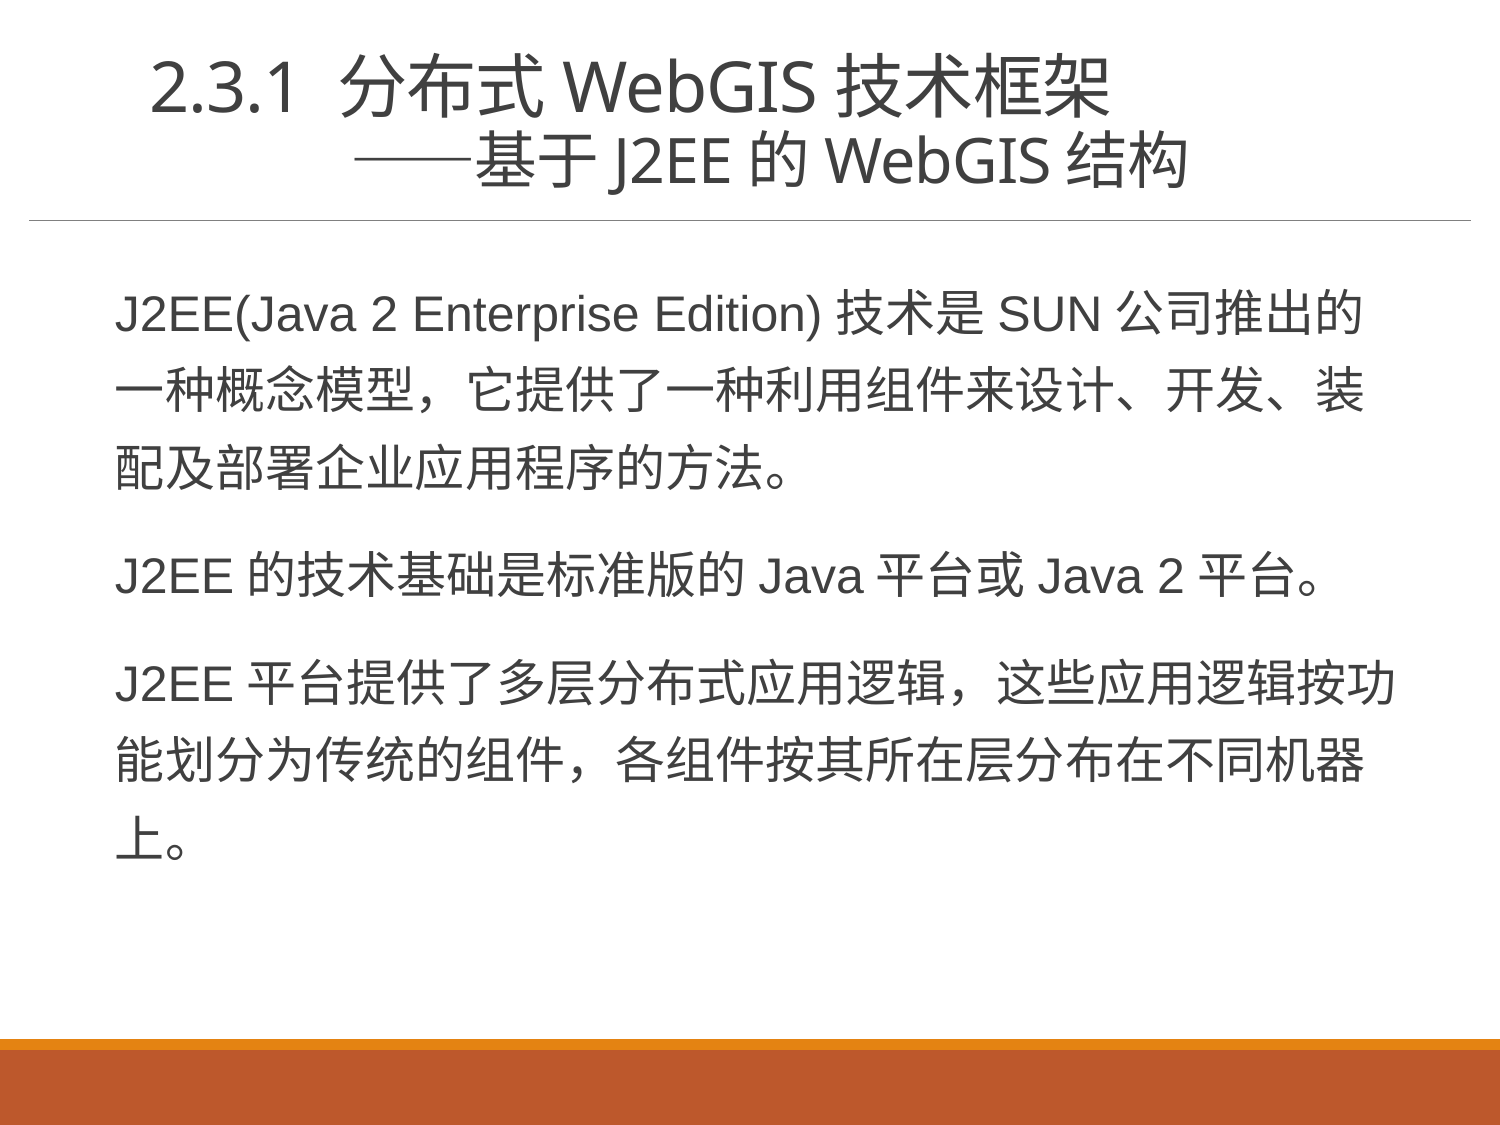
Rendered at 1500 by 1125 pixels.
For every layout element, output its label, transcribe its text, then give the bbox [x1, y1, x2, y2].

title 2.3.1 分布式WebGIS技术框架 ——基于J2EE的WebGIS结构 [134, 47, 1373, 206]
list J2EE(Java 2 Enterprise Edition)技术是SUN公司推出的一种概念模型，它提供了一种利用组件来设计、开发、装配及部署企业应用程序的方法。 J2EE的技术基础是标准版的Java平台或Java 2平台。 J2EE平台提供了多层分布式应用逻辑，这些应用逻辑按功能划分为传统的组件，各组件按其所在层分布在不同机器上。 [100, 434, 1412, 941]
list J2EE(Java 2 Enterprise Edition)技术是SUN公司推出的一种概念模型，它提供了一种利用组件来设计、开发、装配及部署企业应用程序的方法。 J2EE的技术基础是标准版的Java平台或Java 2平台。 J2EE平台提供了多层分布式应用逻辑，这些应用逻辑按功能划分为传统的组件，各组件按其所在层分布在不同机器上。 [100, 255, 1412, 433]
